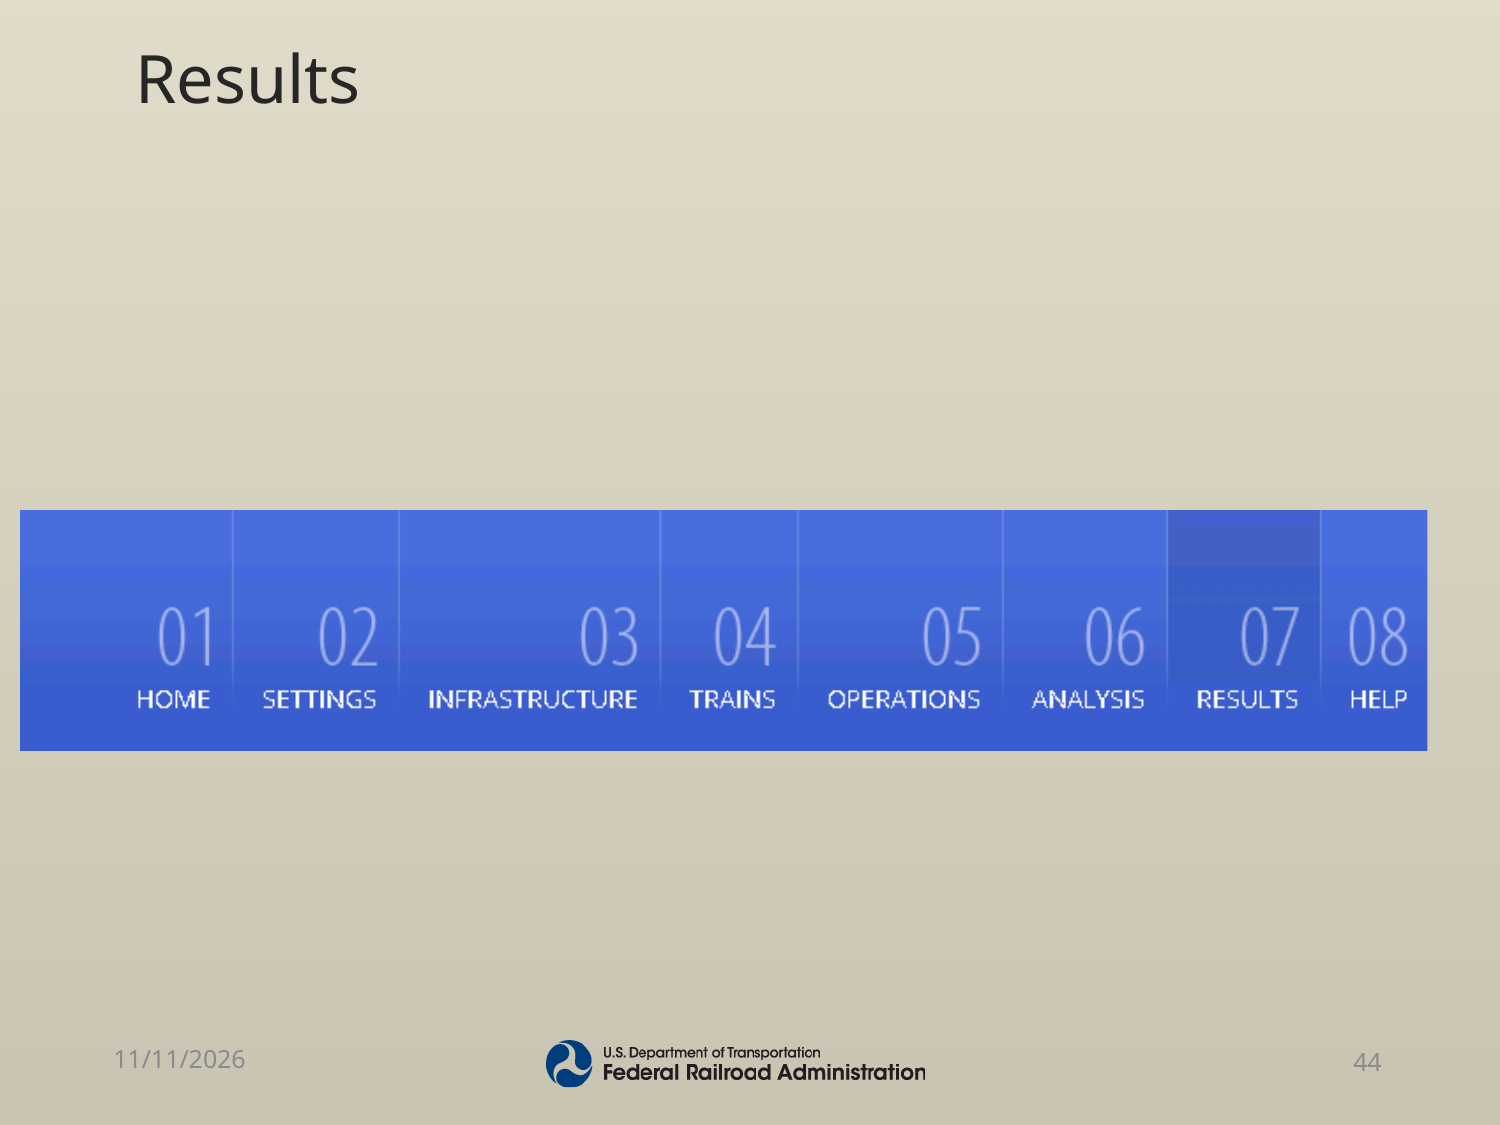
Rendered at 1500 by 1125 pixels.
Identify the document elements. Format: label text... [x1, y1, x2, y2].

picture [526, 1035, 926, 1088]
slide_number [98, 1030, 436, 1091]
title Results [120, 20, 1380, 145]
slide_number 44 [1059, 1033, 1397, 1094]
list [19, 510, 1428, 752]
